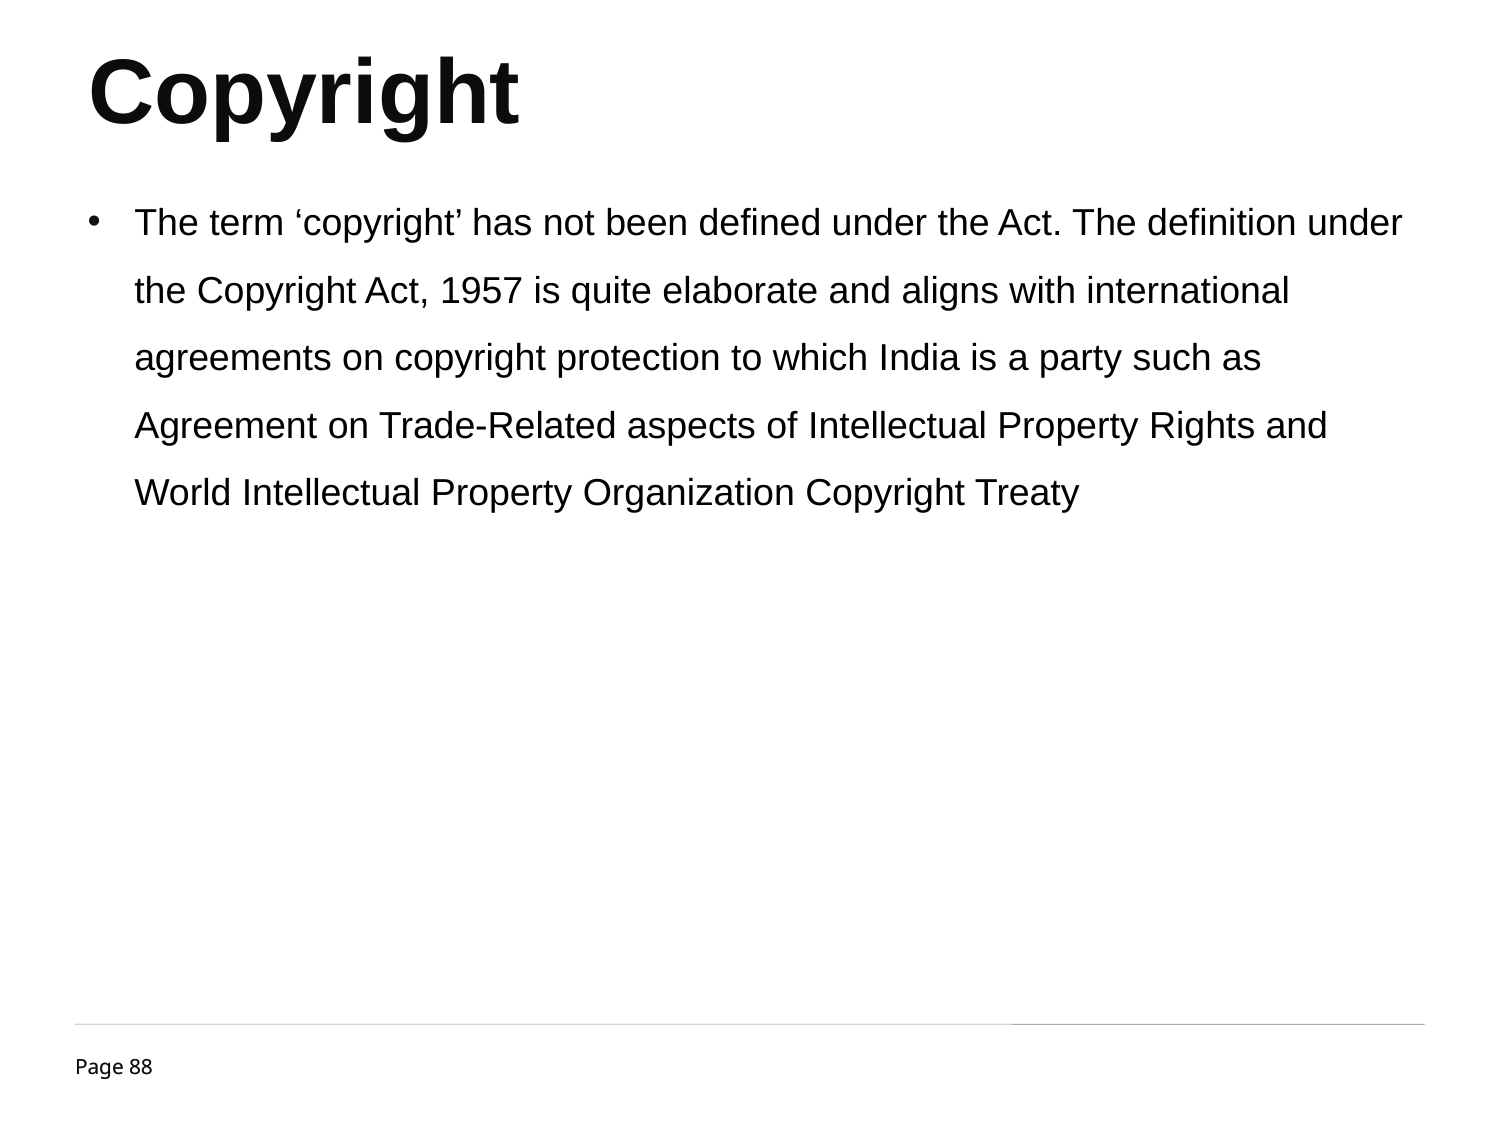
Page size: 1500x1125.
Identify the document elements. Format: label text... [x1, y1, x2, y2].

text_box The term ‘copyright’ has not been defined under the Act. The definition under the Copyright Act, 1957 is quite elaborate and aligns with international agreements on copyright protection to which India is a party such as Agreement on Trade-Related aspects of Intellectual Property Rights and World Intellectual Property Organization Copyright Treaty [62, 169, 1425, 927]
text_box Copyright [74, 42, 1425, 175]
